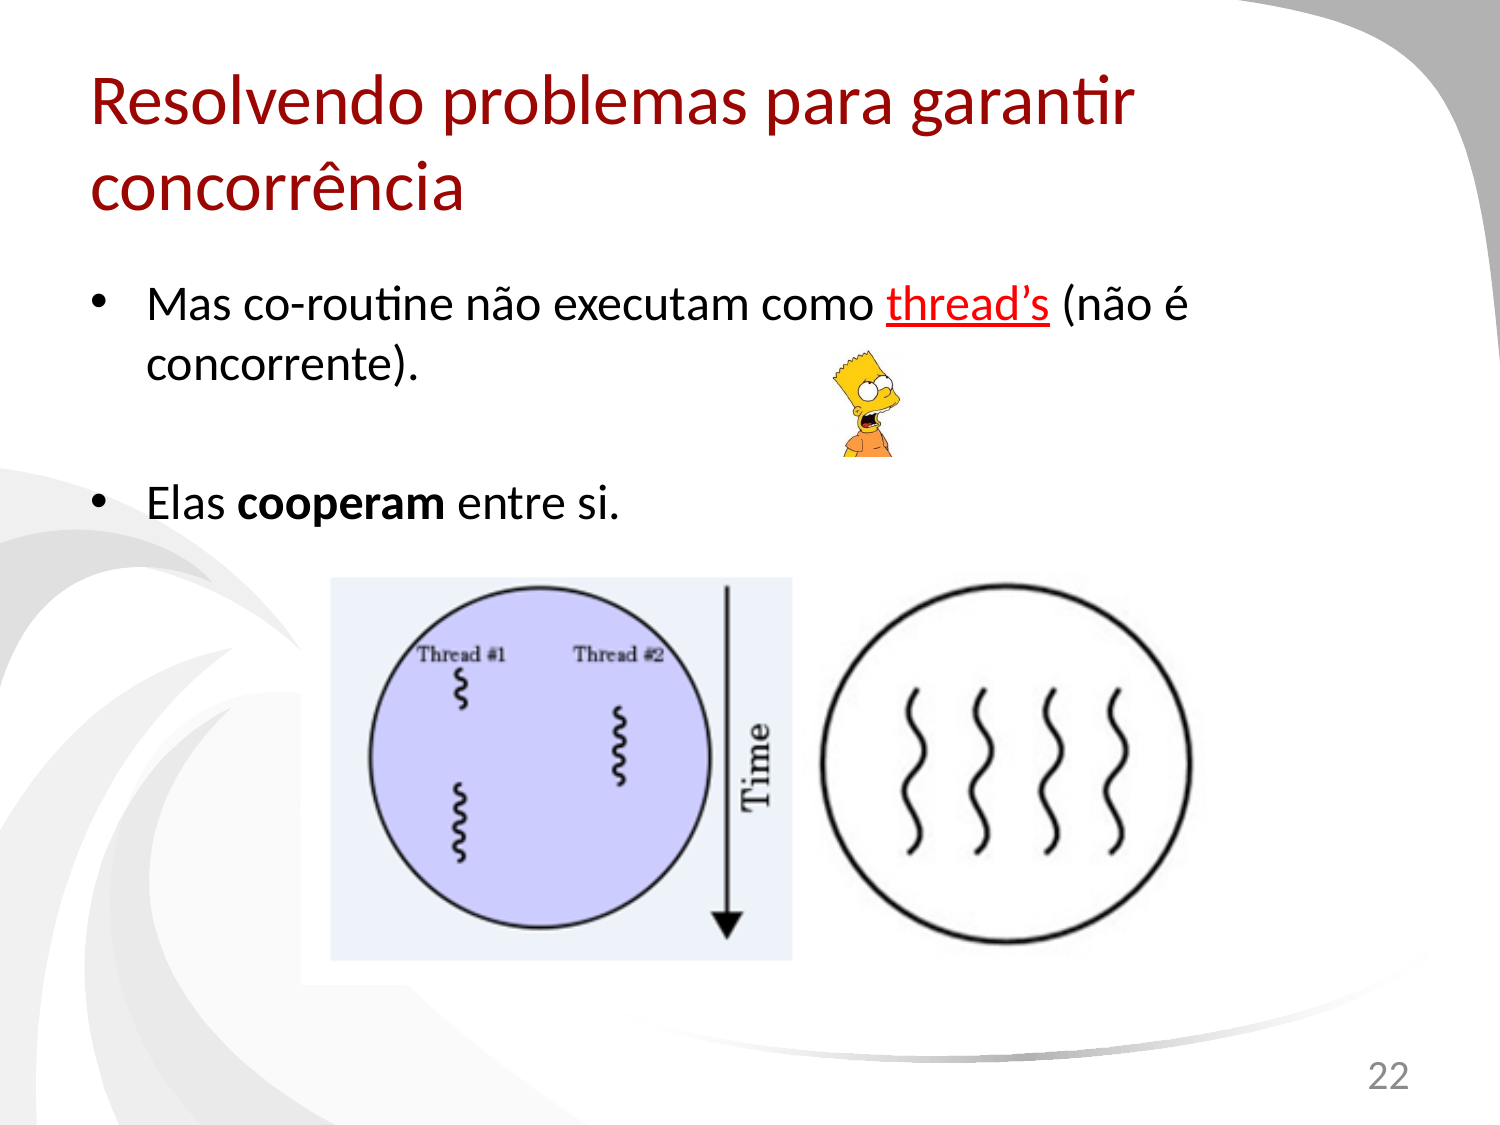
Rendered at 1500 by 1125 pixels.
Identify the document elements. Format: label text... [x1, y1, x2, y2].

picture [832, 349, 904, 457]
list Mas co-routine não executam como thread’s (não é concorrente). Elas cooperam entre si. [75, 262, 1425, 1005]
picture [300, 550, 1214, 985]
slide_number 22 [1074, 1042, 1425, 1103]
title Resolvendo problemas para garantir concorrência [75, 45, 1425, 233]
